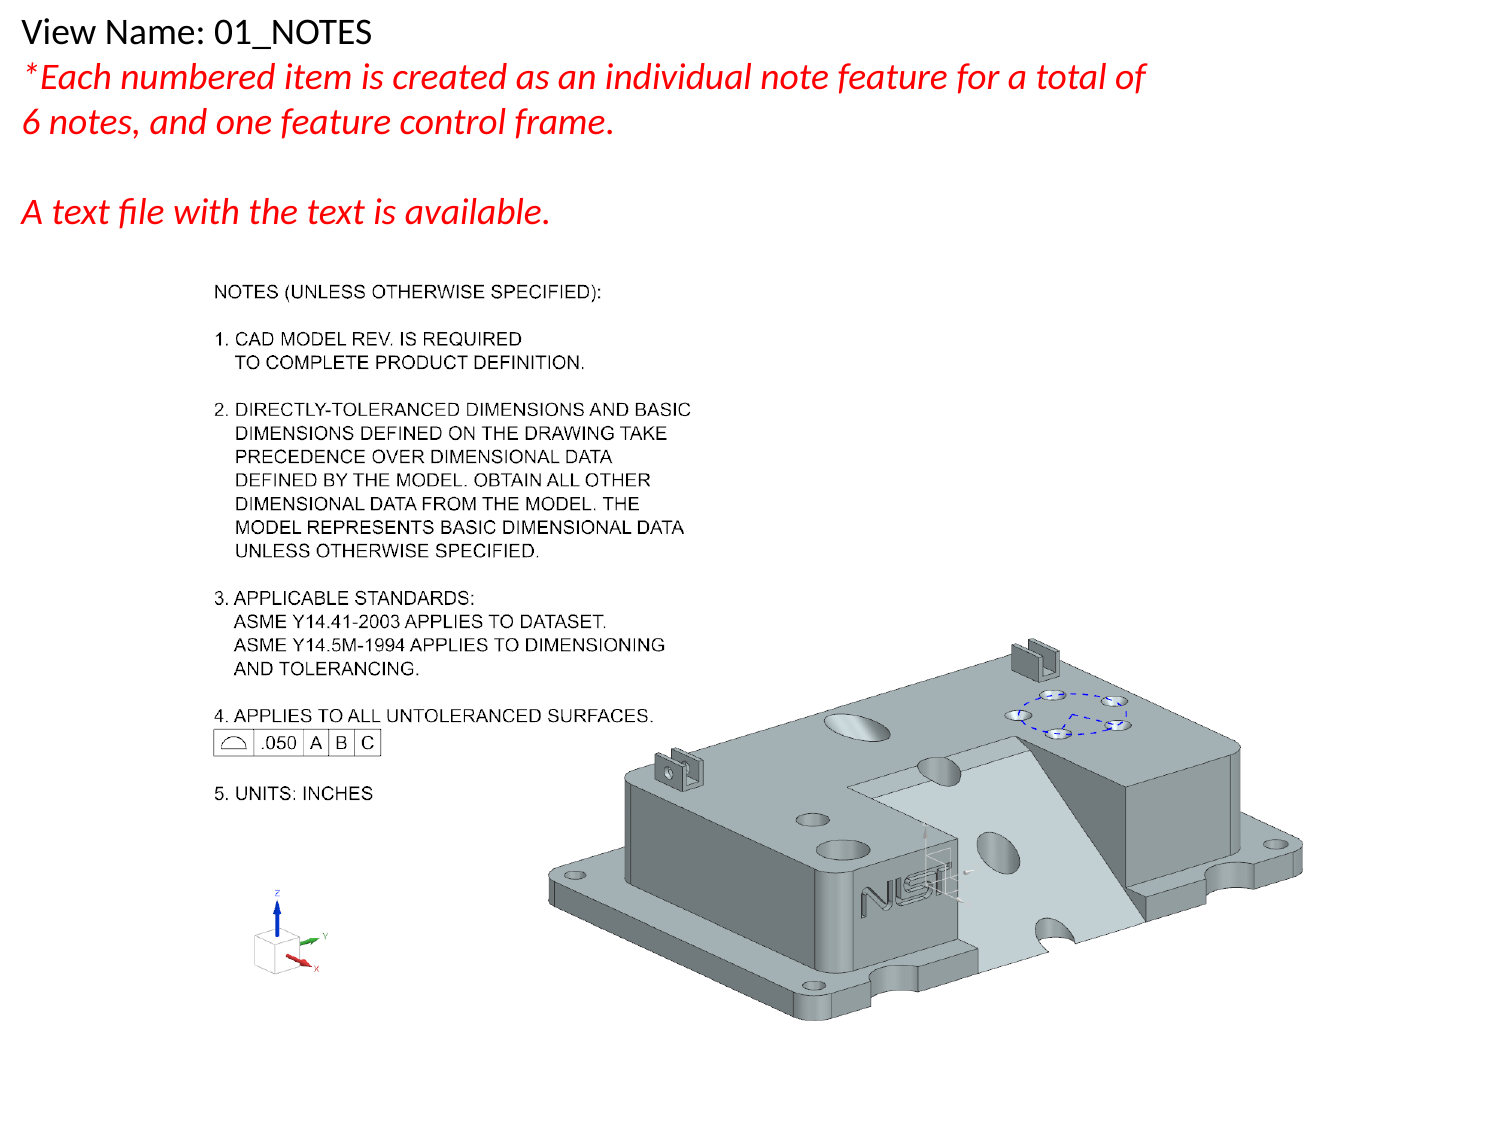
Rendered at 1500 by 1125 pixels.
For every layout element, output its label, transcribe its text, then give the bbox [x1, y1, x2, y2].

picture [197, 275, 1331, 1033]
text_box View Name: 01_NOTES *Each numbered item is created as an individual note feature for a total of 6 notes, and one feature control frame. A text file with the text is available. [6, 0, 1171, 240]
